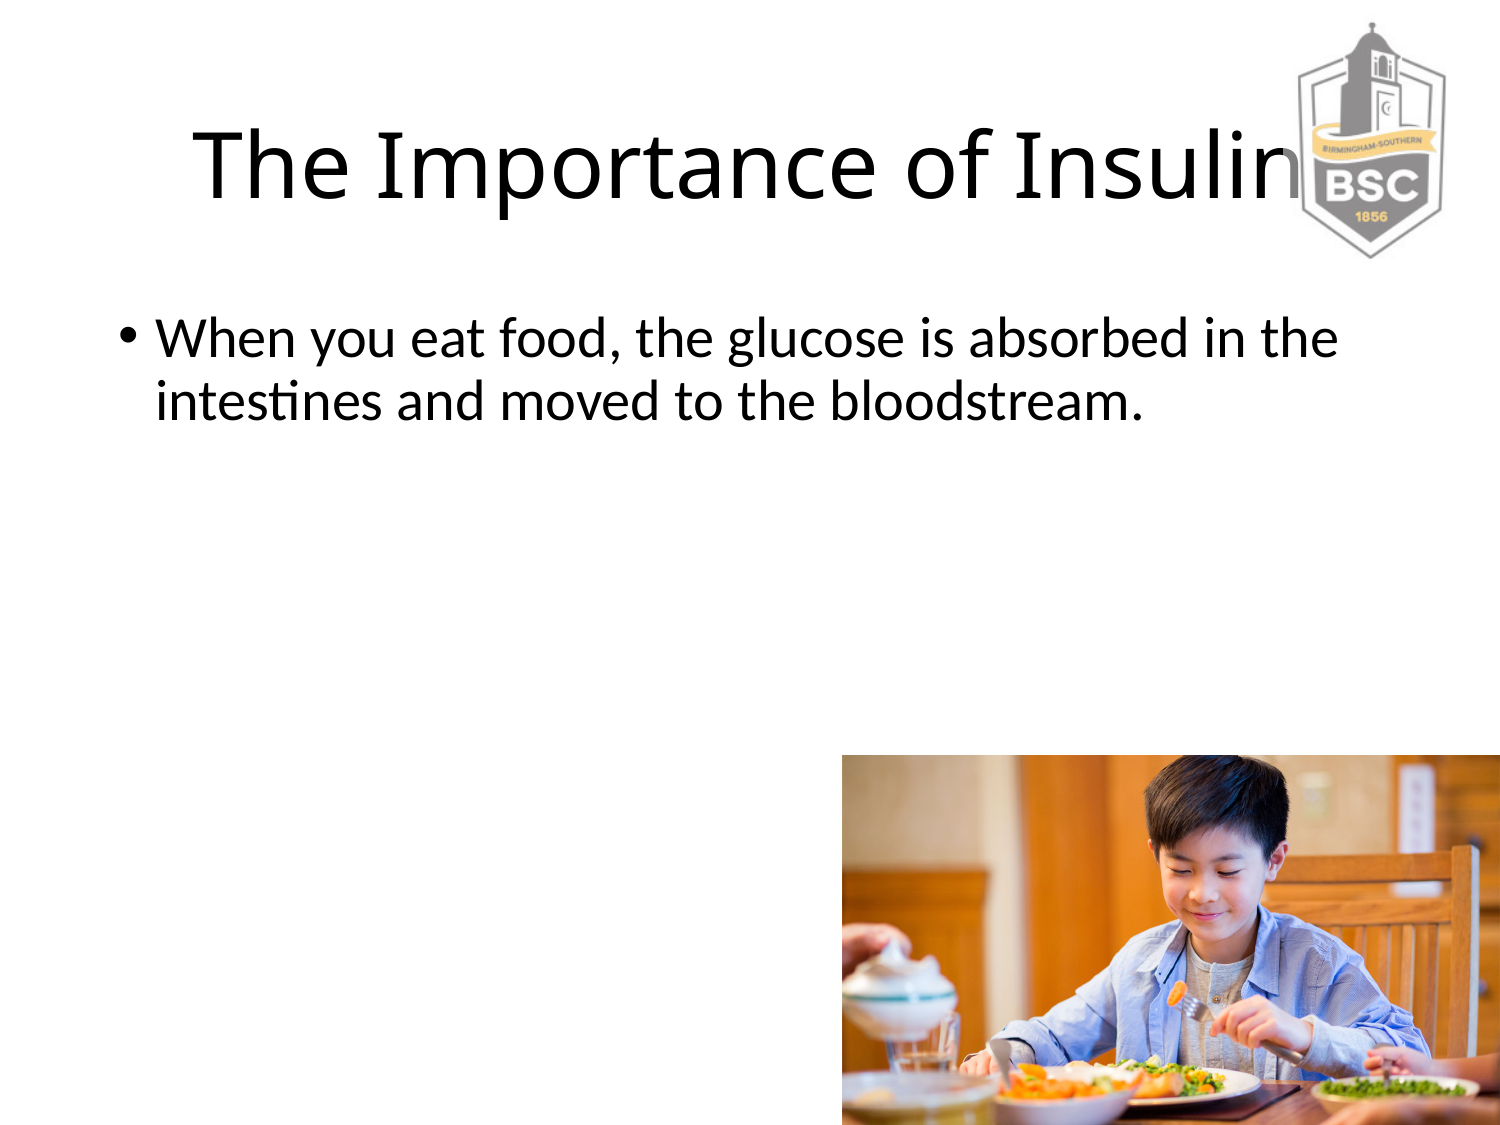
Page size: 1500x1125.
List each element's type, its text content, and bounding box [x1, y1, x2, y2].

picture [1283, 14, 1461, 269]
title The Importance of Insulin [103, 59, 1397, 278]
list When you eat food, the glucose is absorbed in the intestines and moved to the bloodstream. [103, 299, 1397, 1014]
picture [842, 755, 1500, 1125]
